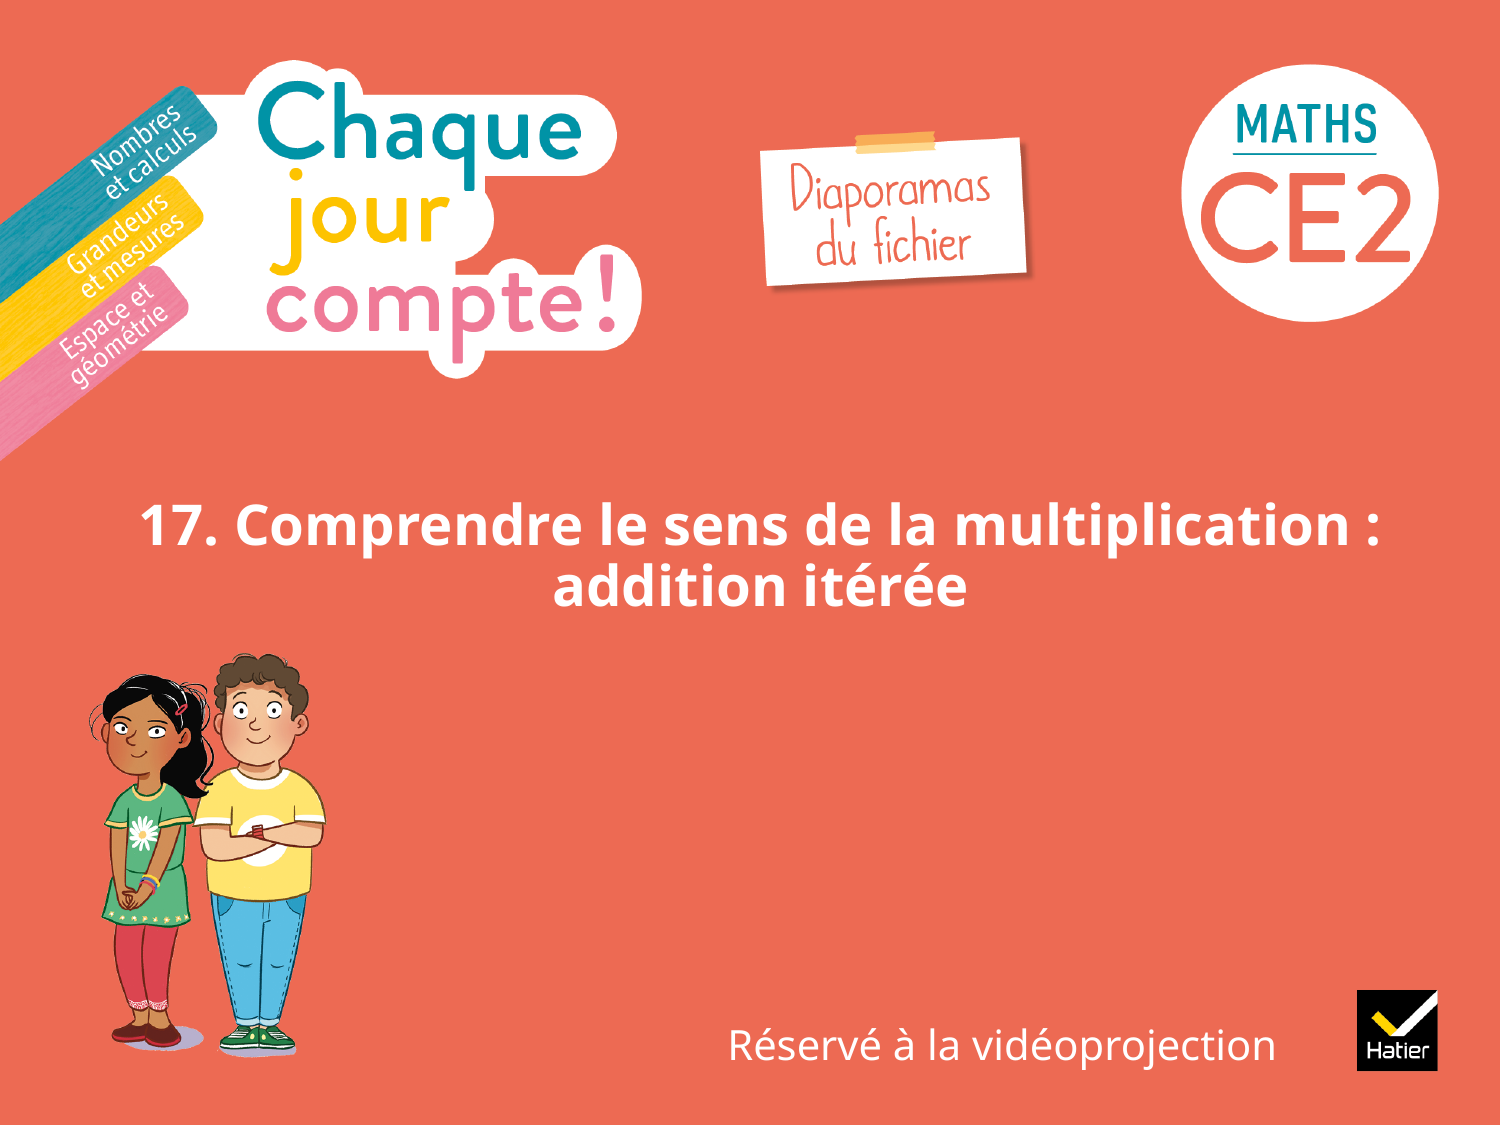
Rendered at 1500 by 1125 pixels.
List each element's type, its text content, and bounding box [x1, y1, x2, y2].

title 17. Comprendre le sens de la multiplication : addition itérée [123, 498, 1399, 627]
picture [0, 0, 1500, 1125]
